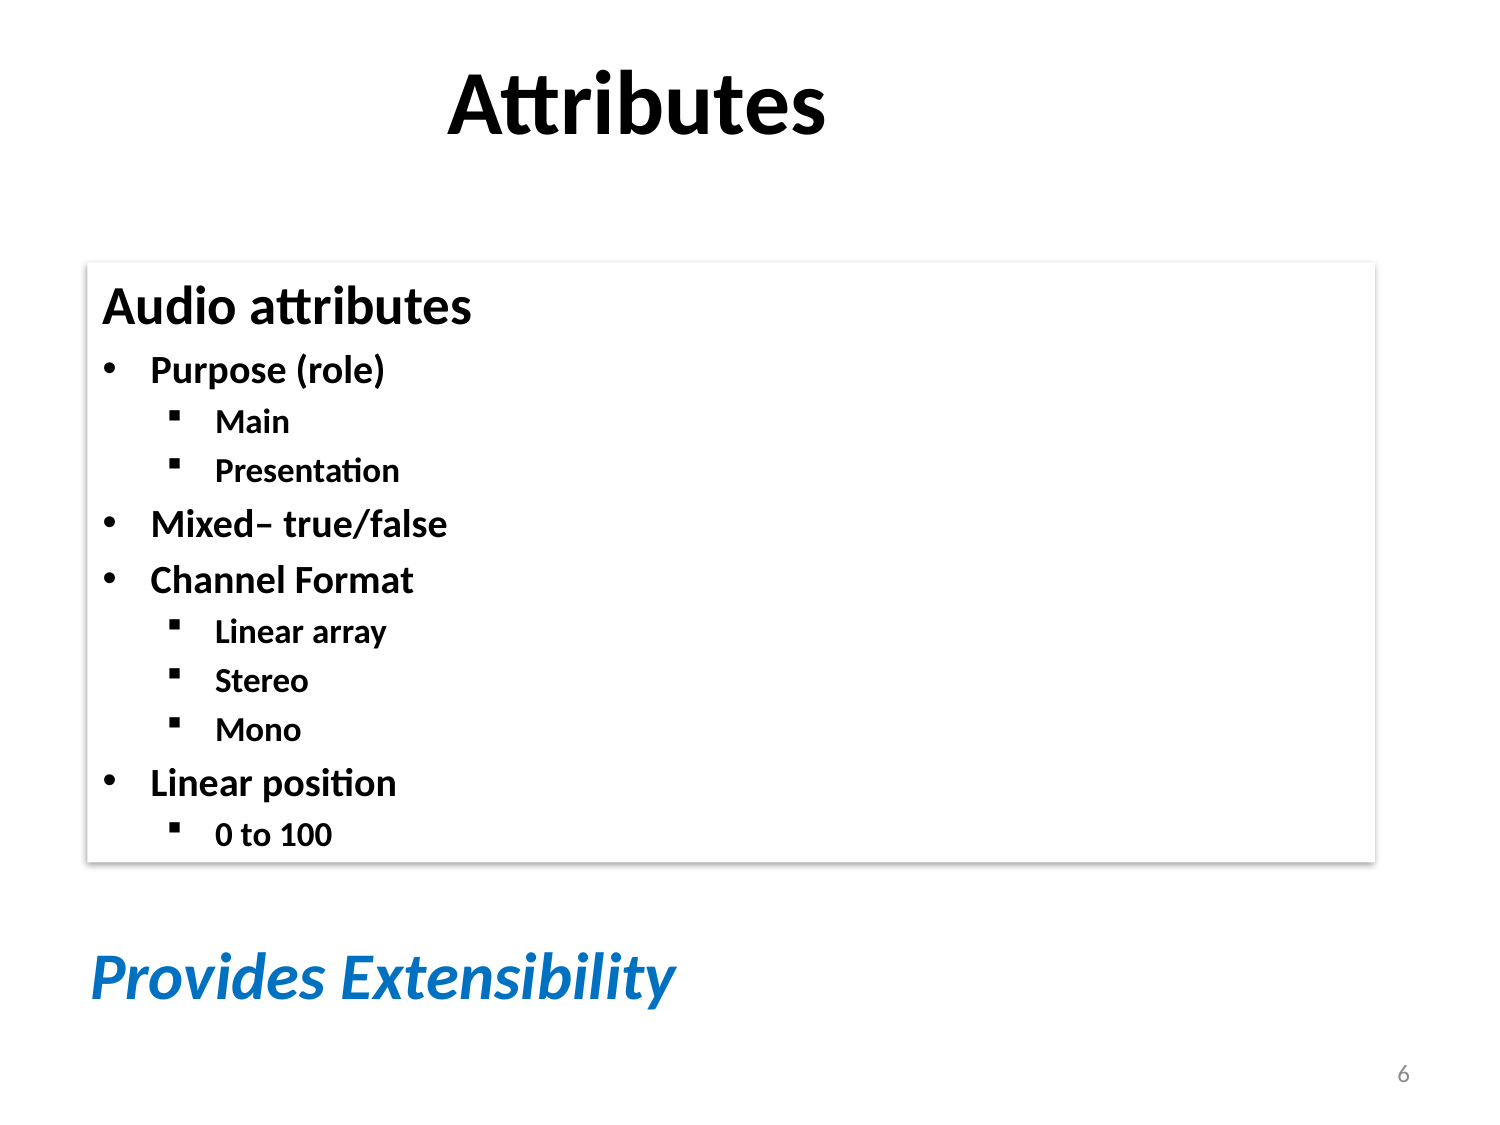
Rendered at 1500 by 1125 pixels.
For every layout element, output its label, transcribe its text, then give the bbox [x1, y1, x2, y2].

title Attributes [75, 20, 1200, 175]
list Provides Extensibility [75, 924, 1425, 1100]
text_box Audio attributes Purpose (role) Main Presentation Mixed– true/false Channel Format Linear array Stereo Mono Linear position 0 to 100 [87, 262, 1376, 863]
slide_number 6 [1074, 1042, 1425, 1103]
